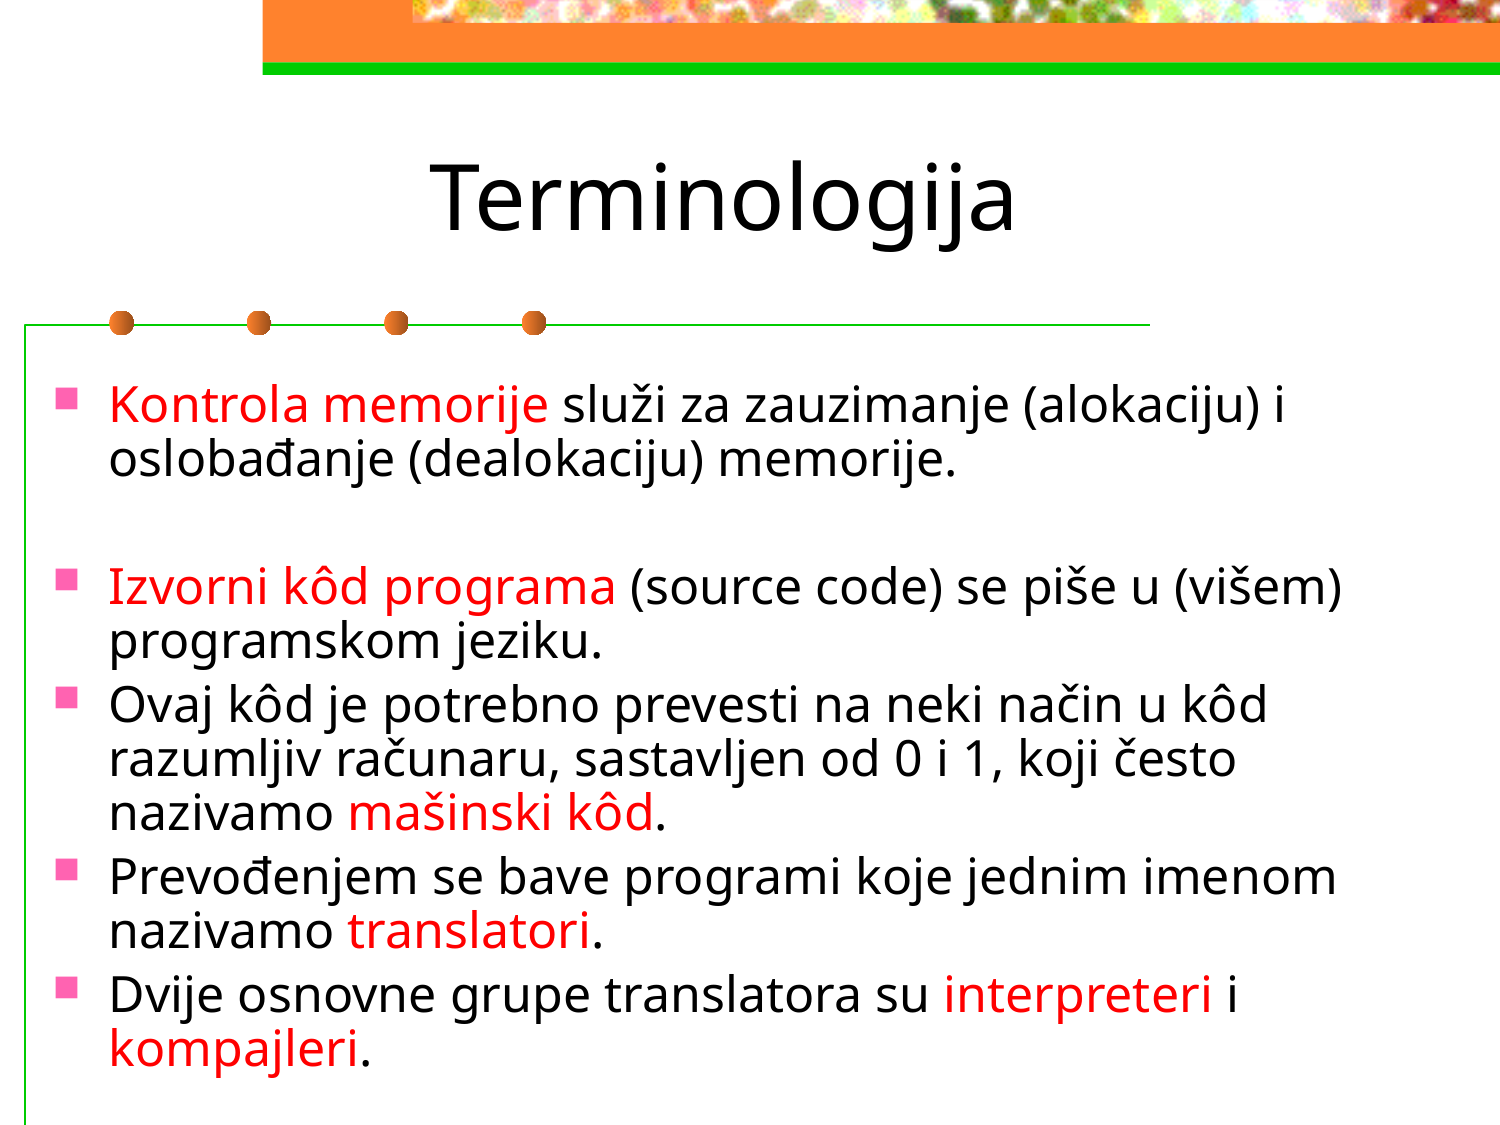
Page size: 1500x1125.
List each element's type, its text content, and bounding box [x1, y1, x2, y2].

title Terminologija [87, 99, 1363, 288]
picture [412, 0, 1500, 23]
list Kontrola memorije služi za zauzimanje (alokaciju) i oslobađanje (dealokaciju) memorije. Izvorni kôd programa (source code) se piše u (višem) programskom jeziku. Ovaj kôd je potrebno prevesti na neki način u kôd razumljiv računaru, sastavljen od 0 i 1, koji često nazivamo mašinski kôd. Prevođenjem se bave programi koje jednim imenom nazivamo translatori. Dvije osnovne grupe translatora su interpreteri i kompajleri. [37, 371, 1463, 1047]
